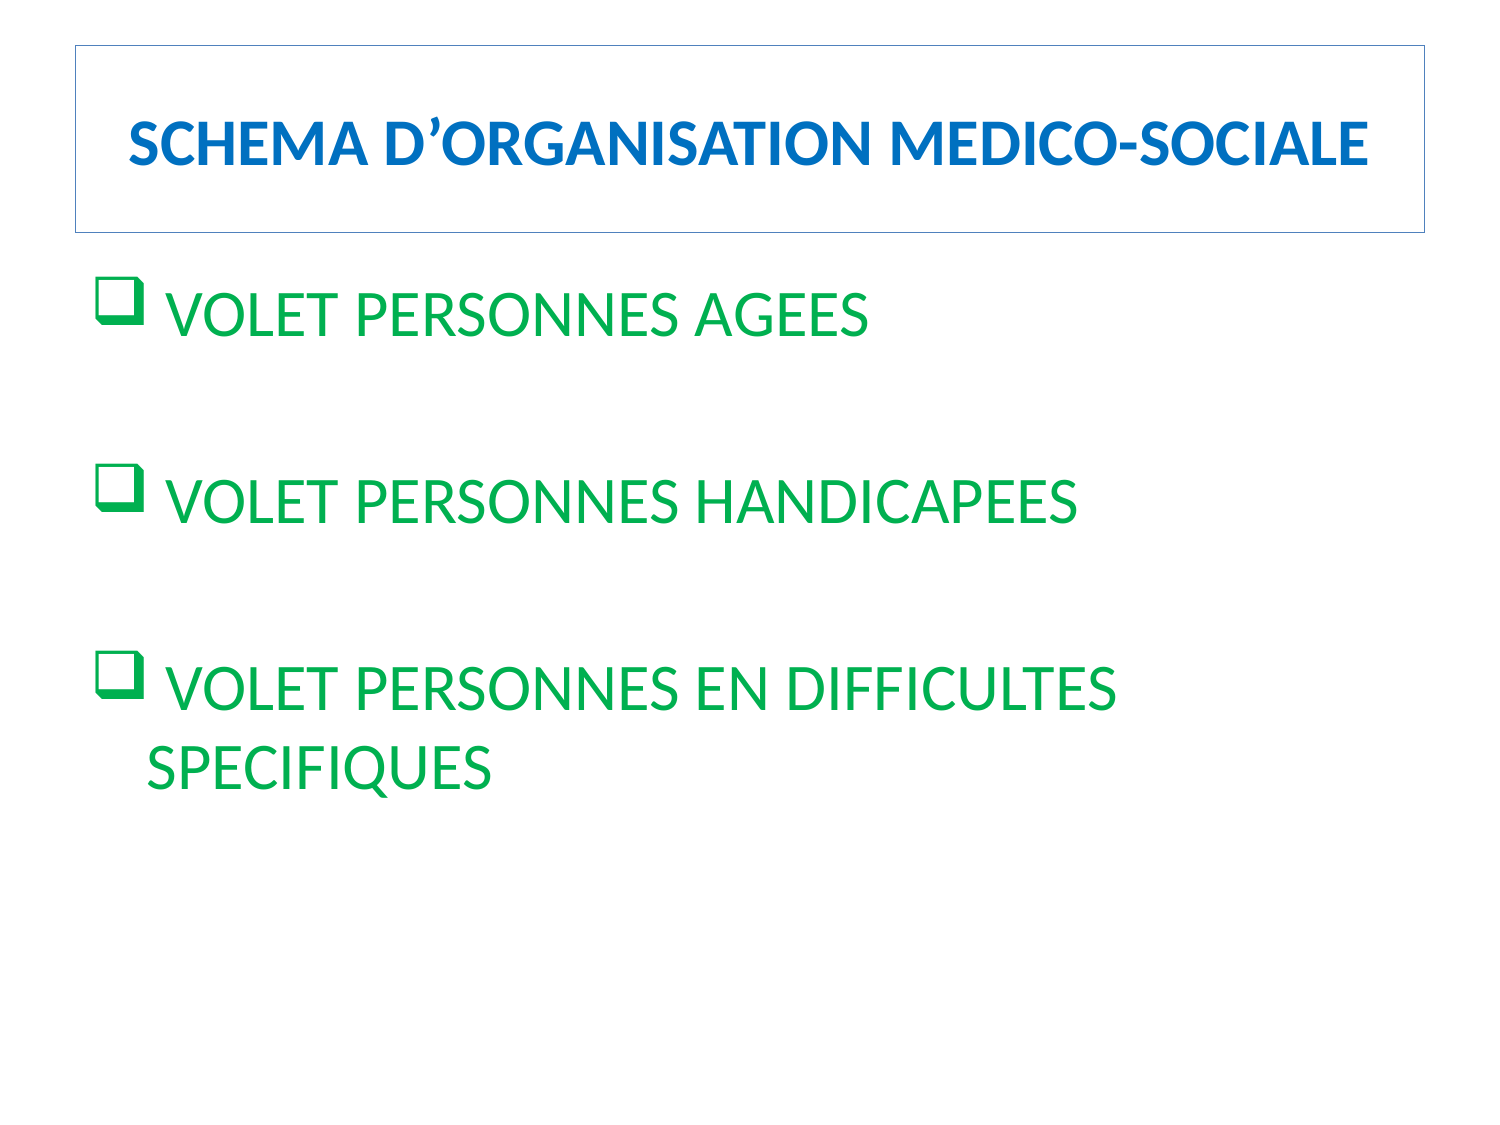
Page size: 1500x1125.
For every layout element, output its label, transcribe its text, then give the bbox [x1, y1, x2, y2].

title SCHEMA D’ORGANISATION MEDICO-SOCIALE [75, 45, 1425, 233]
list VOLET PERSONNES AGEES VOLET PERSONNES HANDICAPEES VOLET PERSONNES EN DIFFICULTES SPECIFIQUES [75, 262, 1425, 1005]
